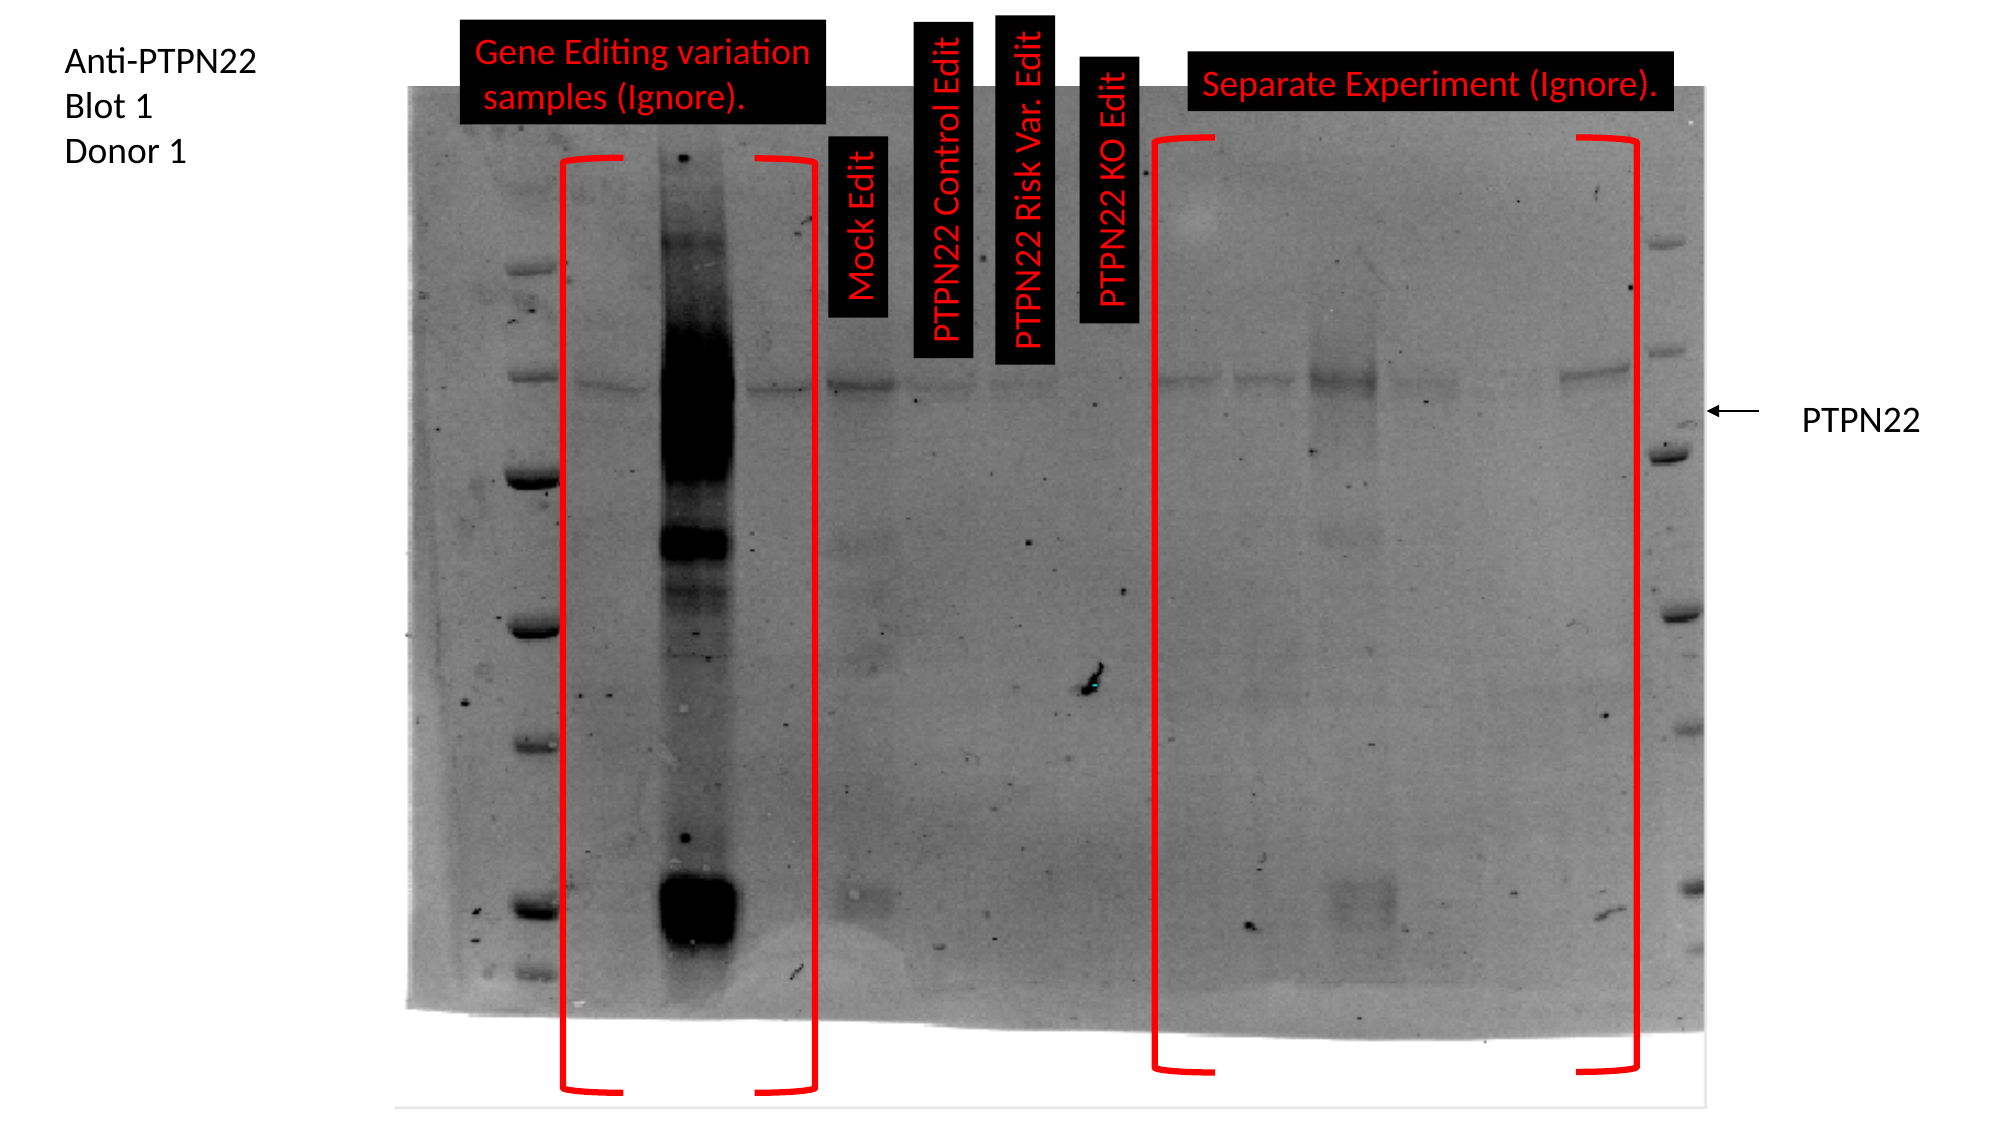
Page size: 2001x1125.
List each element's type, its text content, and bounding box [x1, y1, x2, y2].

text_box PTPN22 KO Edit [1079, 56, 1140, 86]
text_box Separate Experiment (Ignore). [1187, 51, 1674, 86]
text_box Anti-PTPN22 Blot 1 Donor 1 [49, 29, 273, 179]
text_box PTPN22 Control Edit [913, 21, 974, 86]
text_box PTPN22 Risk Var. Edit [995, 15, 1056, 86]
picture [394, 86, 1707, 1109]
text_box PTPN22 [1787, 387, 1936, 448]
text_box Gene Editing variation samples (Ignore). [459, 19, 827, 86]
